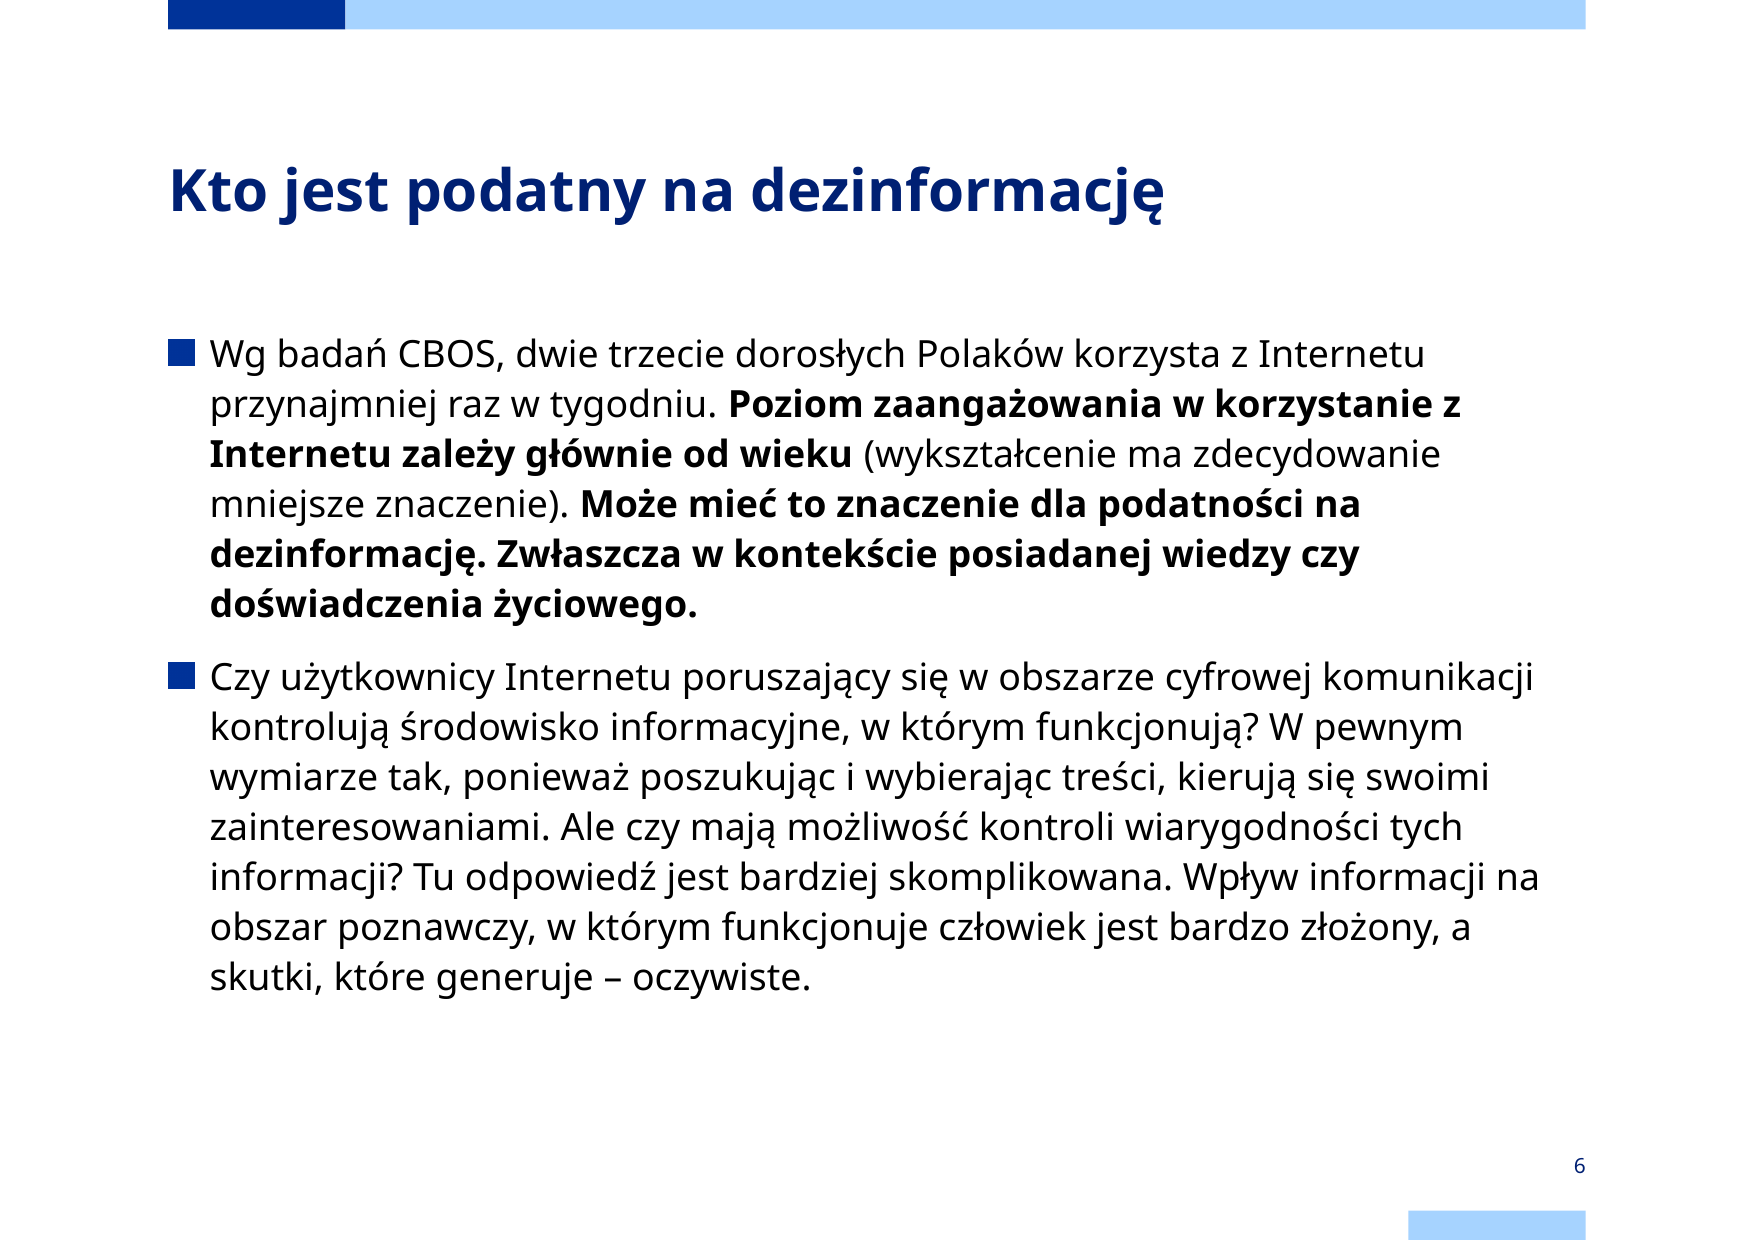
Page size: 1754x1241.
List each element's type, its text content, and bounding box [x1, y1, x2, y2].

list Wg badań CBOS, dwie trzecie dorosłych Polaków korzysta z Internetu przynajmniej raz w tygodniu. Poziom zaangażowania w korzystanie z Internetu zależy głównie od wieku (wykształcenie ma zdecydowanie mniejsze znaczenie). Może mieć to znaczenie dla podatności na dezinformację. Zwłaszcza w kontekście posiadanej wiedzy czy doświadczenia życiowego. Czy użytkownicy Internetu poruszający się w obszarze cyfrowej komunikacji kontrolują środowisko informacyjne, w którym funkcjonują? W pewnym wymiarze tak, ponieważ poszukując i wybierając treści, kierują się swoimi zainteresowaniami. Ale czy mają możliwość kontroli wiarygodności tych informacji? Tu odpowiedź jest bardziej skomplikowana. Wpływ informacji na obszar poznawczy, w którym funkcjonuje człowiek jest bardzo złożony, a skutki, które generuje – oczywiste. [168, 324, 1586, 1093]
title Kto jest podatny na dezinformację [168, 147, 1586, 324]
picture [168, 339, 195, 366]
picture [168, 662, 195, 689]
slide_number 6 [1408, 1151, 1586, 1182]
